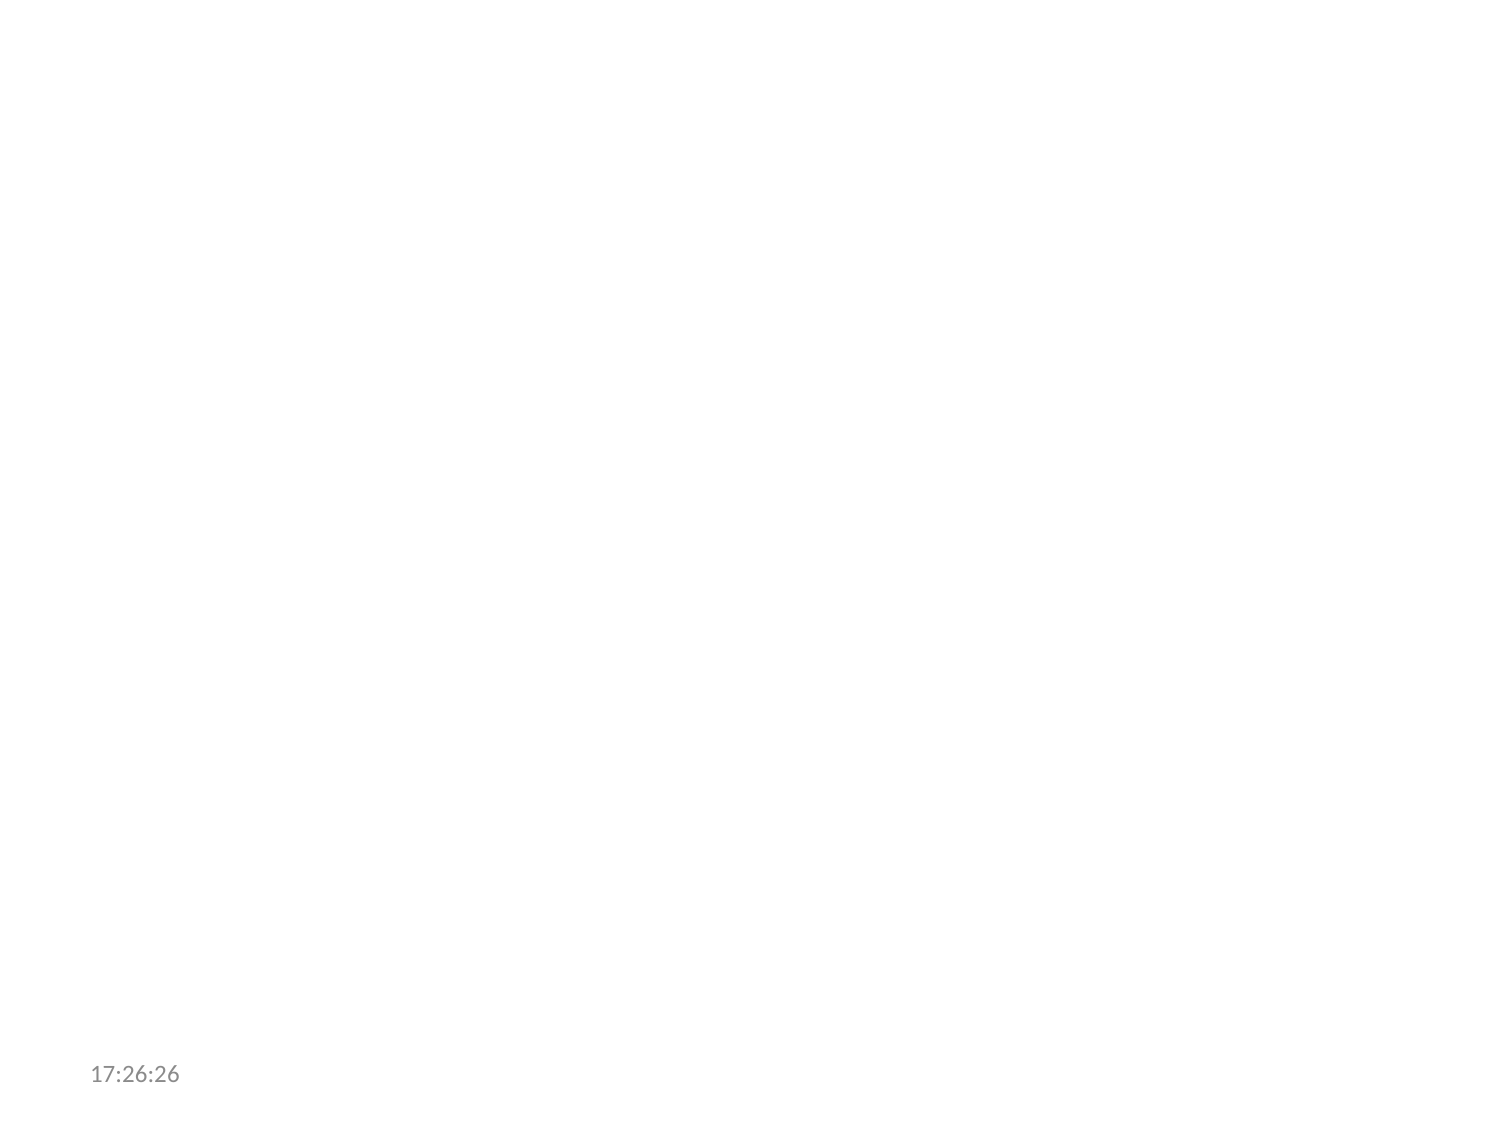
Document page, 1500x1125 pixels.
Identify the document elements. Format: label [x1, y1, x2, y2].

slide_number [75, 1042, 425, 1103]
